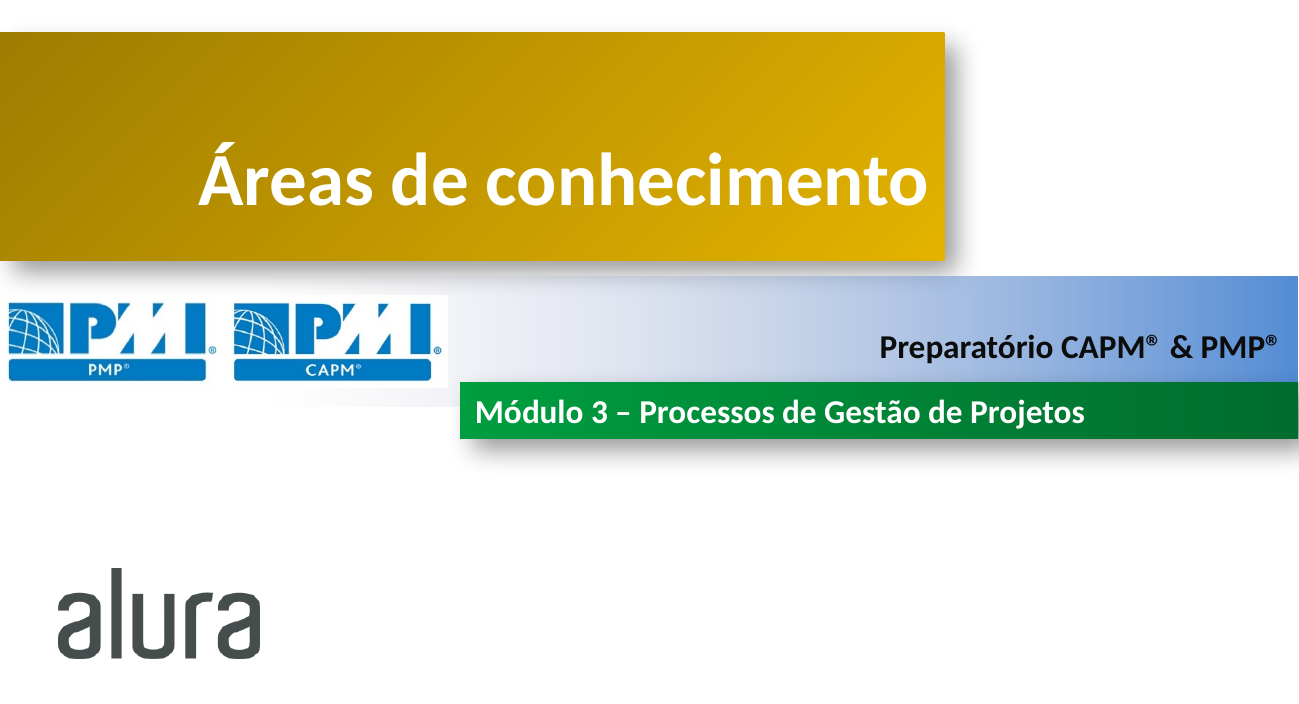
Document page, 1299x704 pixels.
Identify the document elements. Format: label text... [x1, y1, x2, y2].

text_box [0, 294, 449, 390]
text_box [270, 276, 1298, 317]
text_box Módulo 3 – Processos de Gestão de Projetos [460, 382, 1299, 439]
text_box Preparatório CAPM® & PMP® [452, 317, 1298, 374]
text_box [270, 374, 1298, 407]
picture [58, 568, 260, 660]
text_box Áreas de conhecimento [0, 32, 945, 261]
